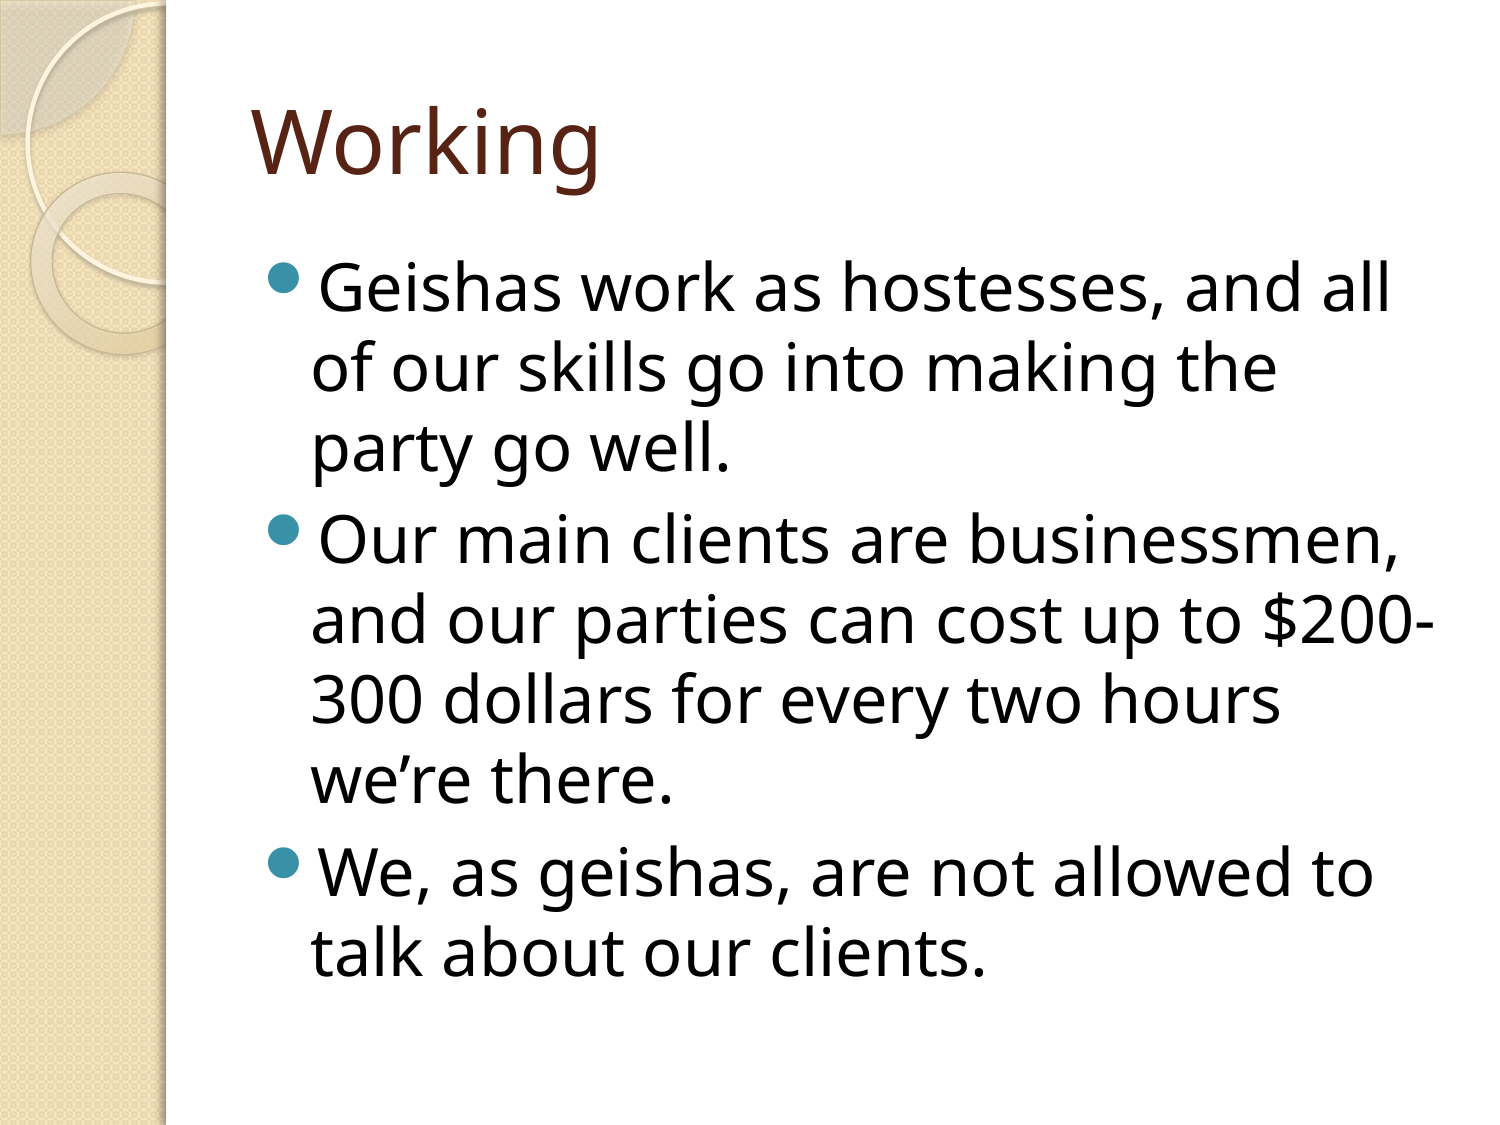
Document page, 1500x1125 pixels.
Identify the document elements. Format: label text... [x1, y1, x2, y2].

title Working [235, 45, 1466, 233]
list Geishas work as hostesses, and all of our skills go into making the party go well. Our main clients are businessmen, and our parties can cost up to $200-300 dollars for every two hours we’re there. We, as geishas, are not allowed to talk about our clients. [235, 237, 1466, 1025]
